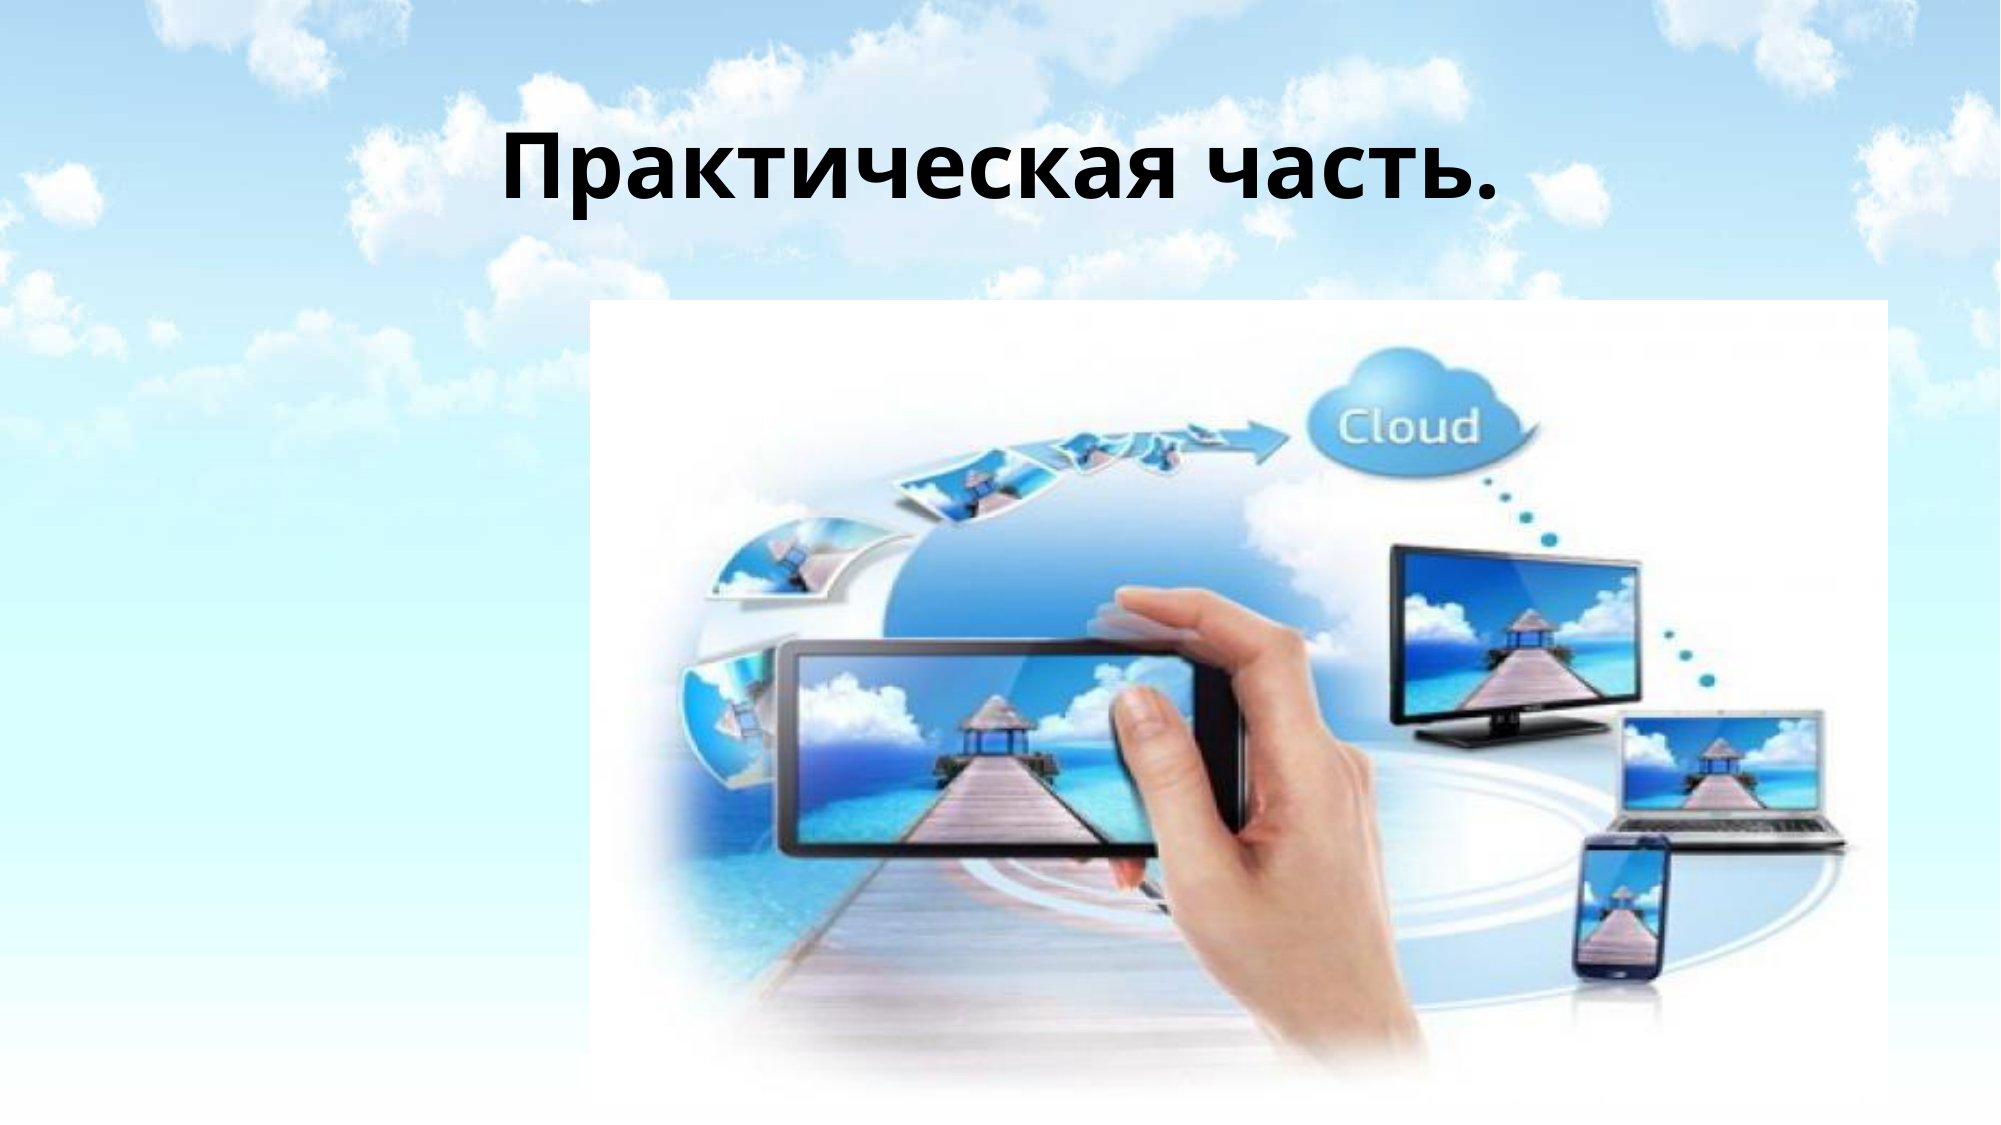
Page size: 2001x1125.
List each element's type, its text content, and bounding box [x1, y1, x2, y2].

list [590, 300, 1888, 1105]
picture [0, 0, 2001, 1125]
title Практическая часть. [137, 59, 1863, 278]
